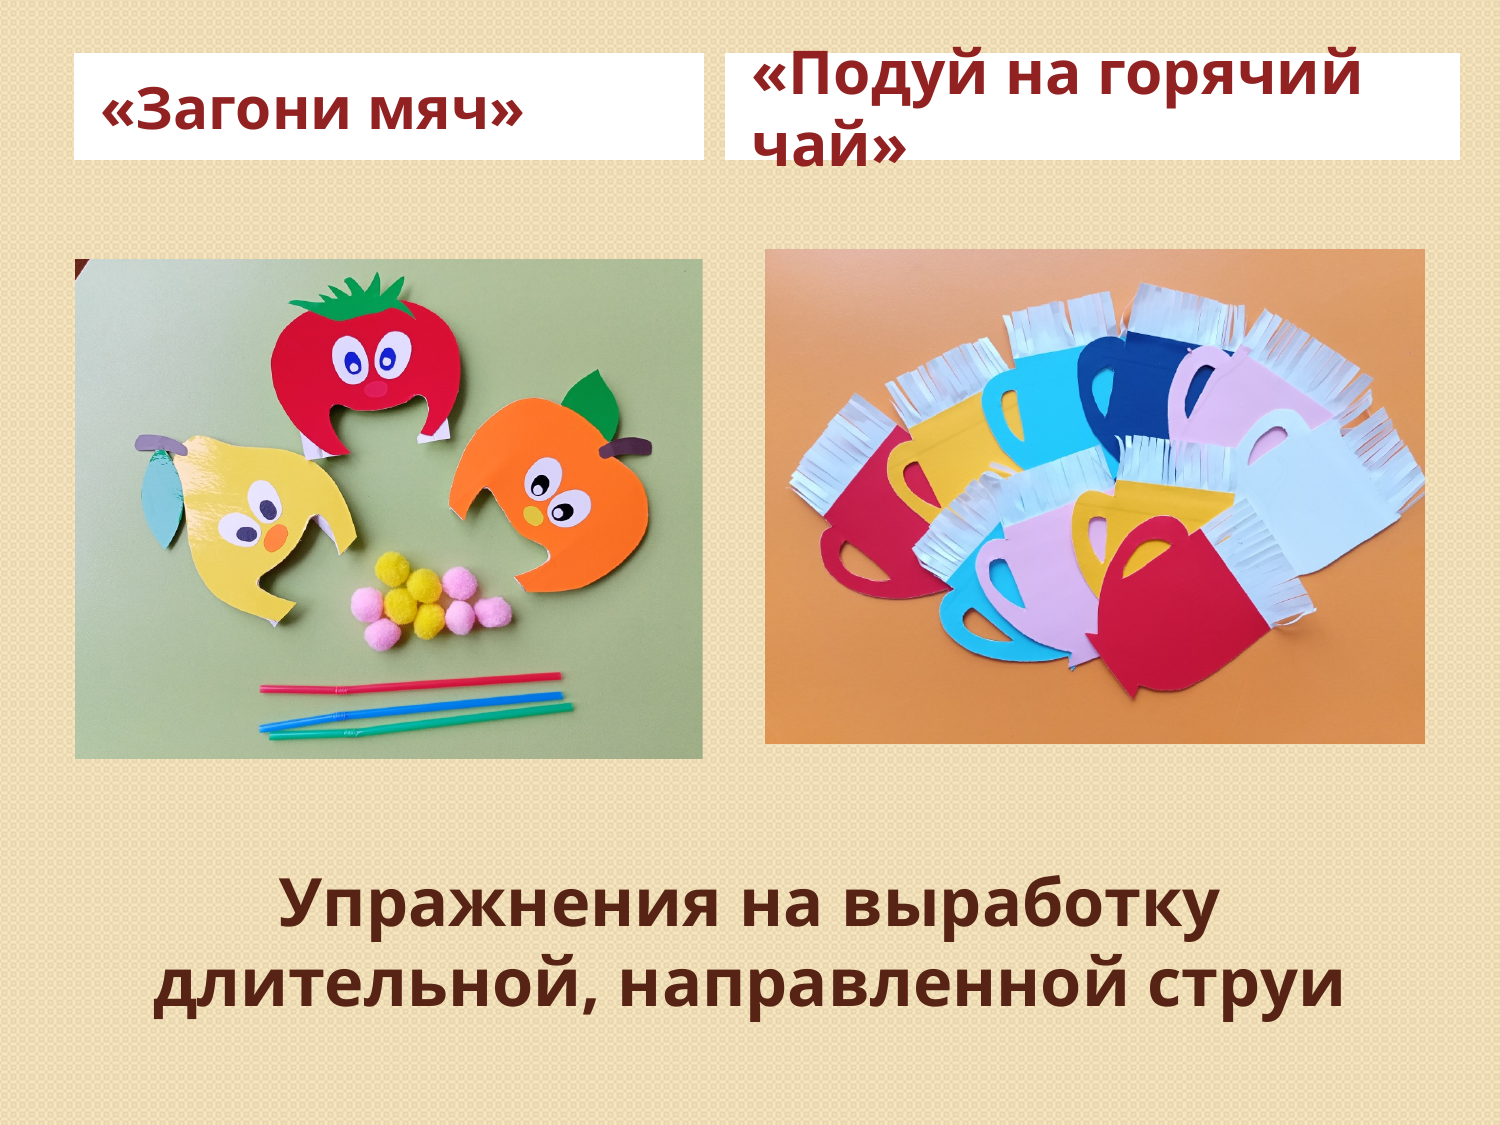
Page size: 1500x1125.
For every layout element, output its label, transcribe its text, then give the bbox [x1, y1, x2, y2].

list «Подуй на горячий чай» [725, 53, 1460, 160]
list «Загони мяч» [74, 53, 704, 160]
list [74, 259, 703, 760]
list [764, 248, 1426, 745]
title Упражнения на выработку длительной, направленной струи [75, 846, 1425, 1034]
